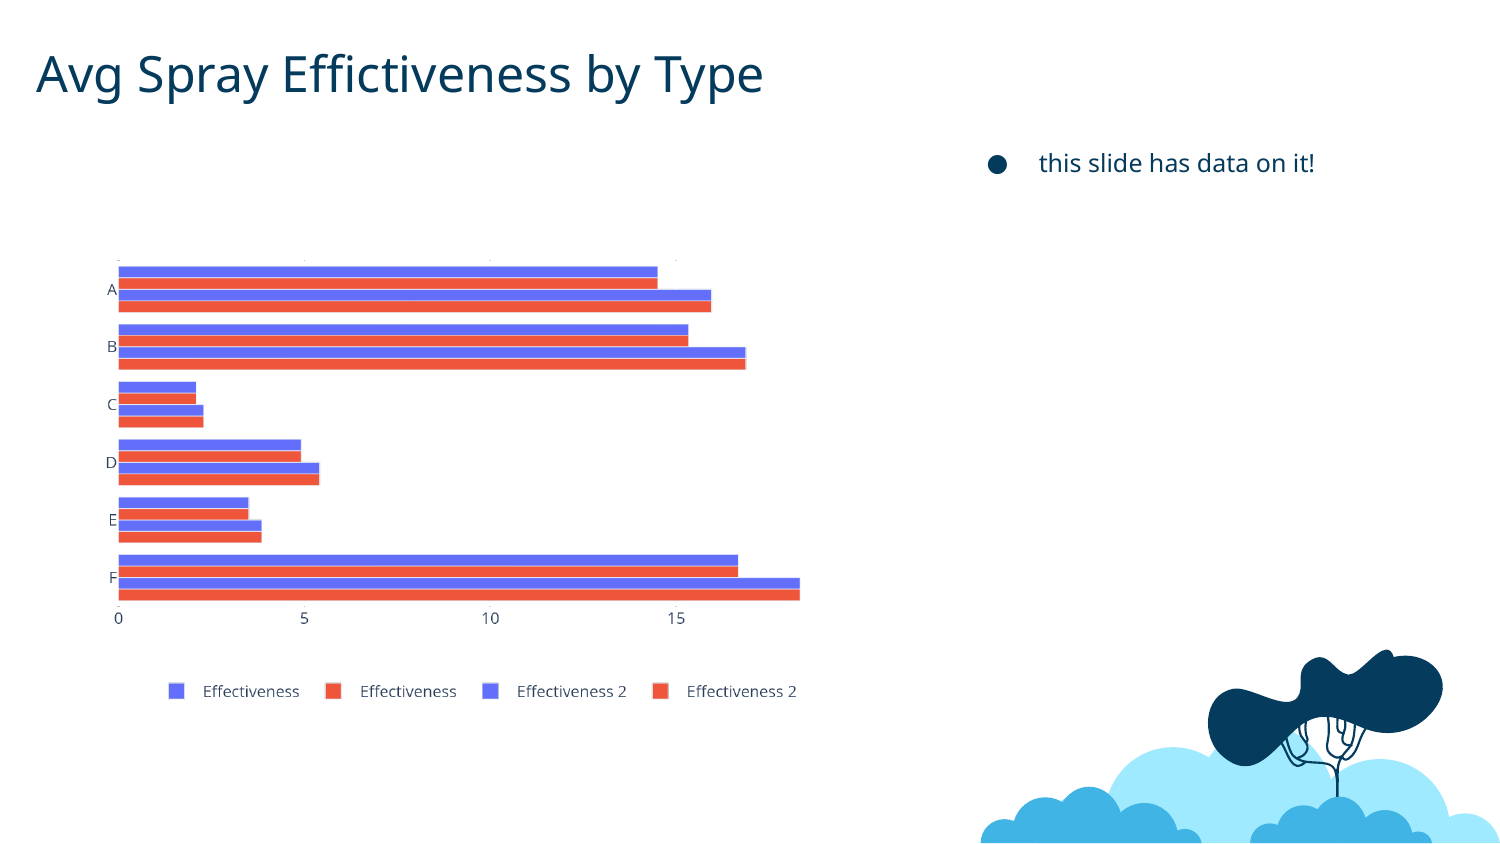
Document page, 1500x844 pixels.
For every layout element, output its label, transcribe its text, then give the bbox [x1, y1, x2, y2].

picture [21, 127, 933, 726]
title Avg Spray Effictiveness by Type [21, 26, 1286, 107]
list this slide has data on it! [948, 127, 1479, 625]
